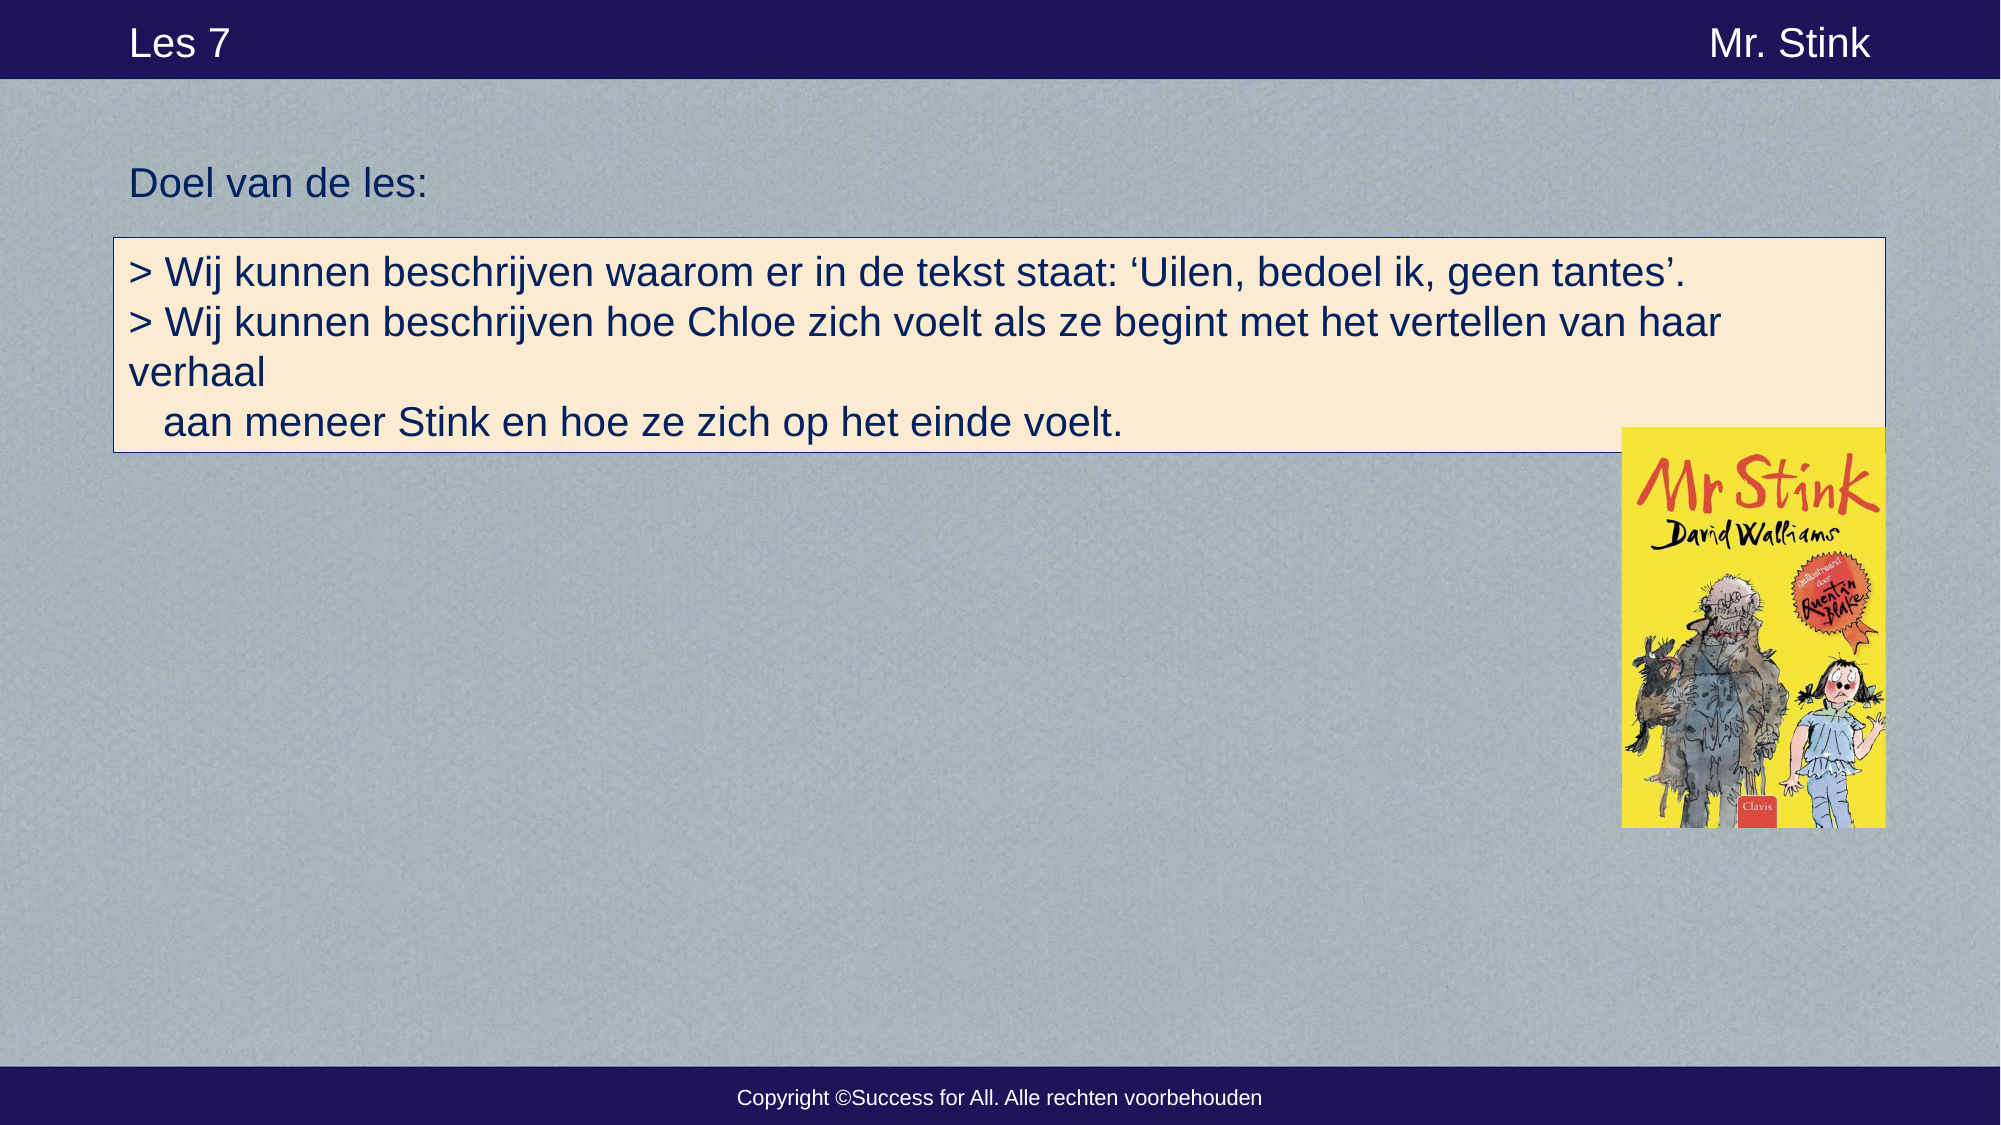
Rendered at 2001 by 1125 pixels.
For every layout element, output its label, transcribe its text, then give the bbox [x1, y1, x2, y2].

text_box Doel van de les: [113, 148, 1635, 214]
text_box Copyright ©Success for All. Alle rechten voorbehouden [0, 1076, 2000, 1125]
text_box > Wij kunnen beschrijven waarom er in de tekst staat: ‘Uilen, bedoel ik, geen tantes’. > Wij kunnen beschrijven hoe Chloe zich voelt als ze begint met het vertellen van haar verhaal aan meneer Stink en hoe ze zich op het einde voelt. [113, 237, 1886, 453]
picture [0, 0, 2001, 1125]
text_box Mr. Stink [999, 8, 1886, 73]
text_box Les 7 [114, 8, 354, 73]
